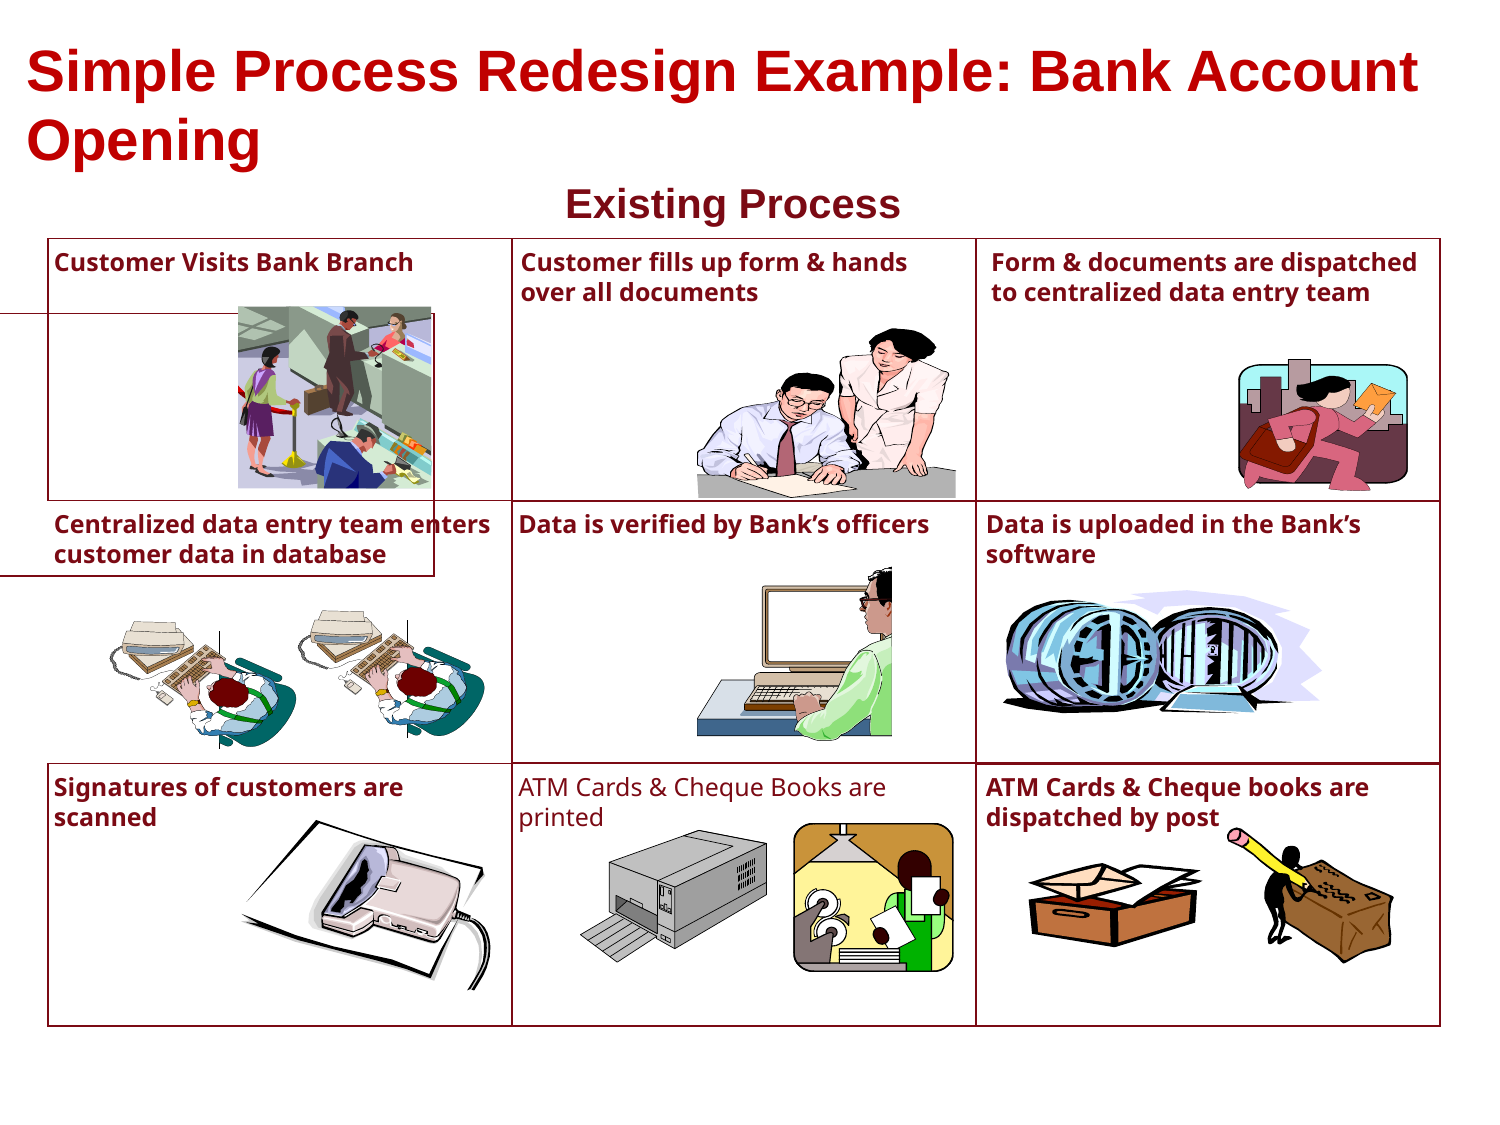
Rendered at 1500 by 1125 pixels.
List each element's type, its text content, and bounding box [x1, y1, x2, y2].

title Simple Process Redesign Example: Bank Account Opening [26, 32, 1472, 224]
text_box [0, 237, 1451, 1027]
text_box Existing Process [391, 168, 1076, 234]
